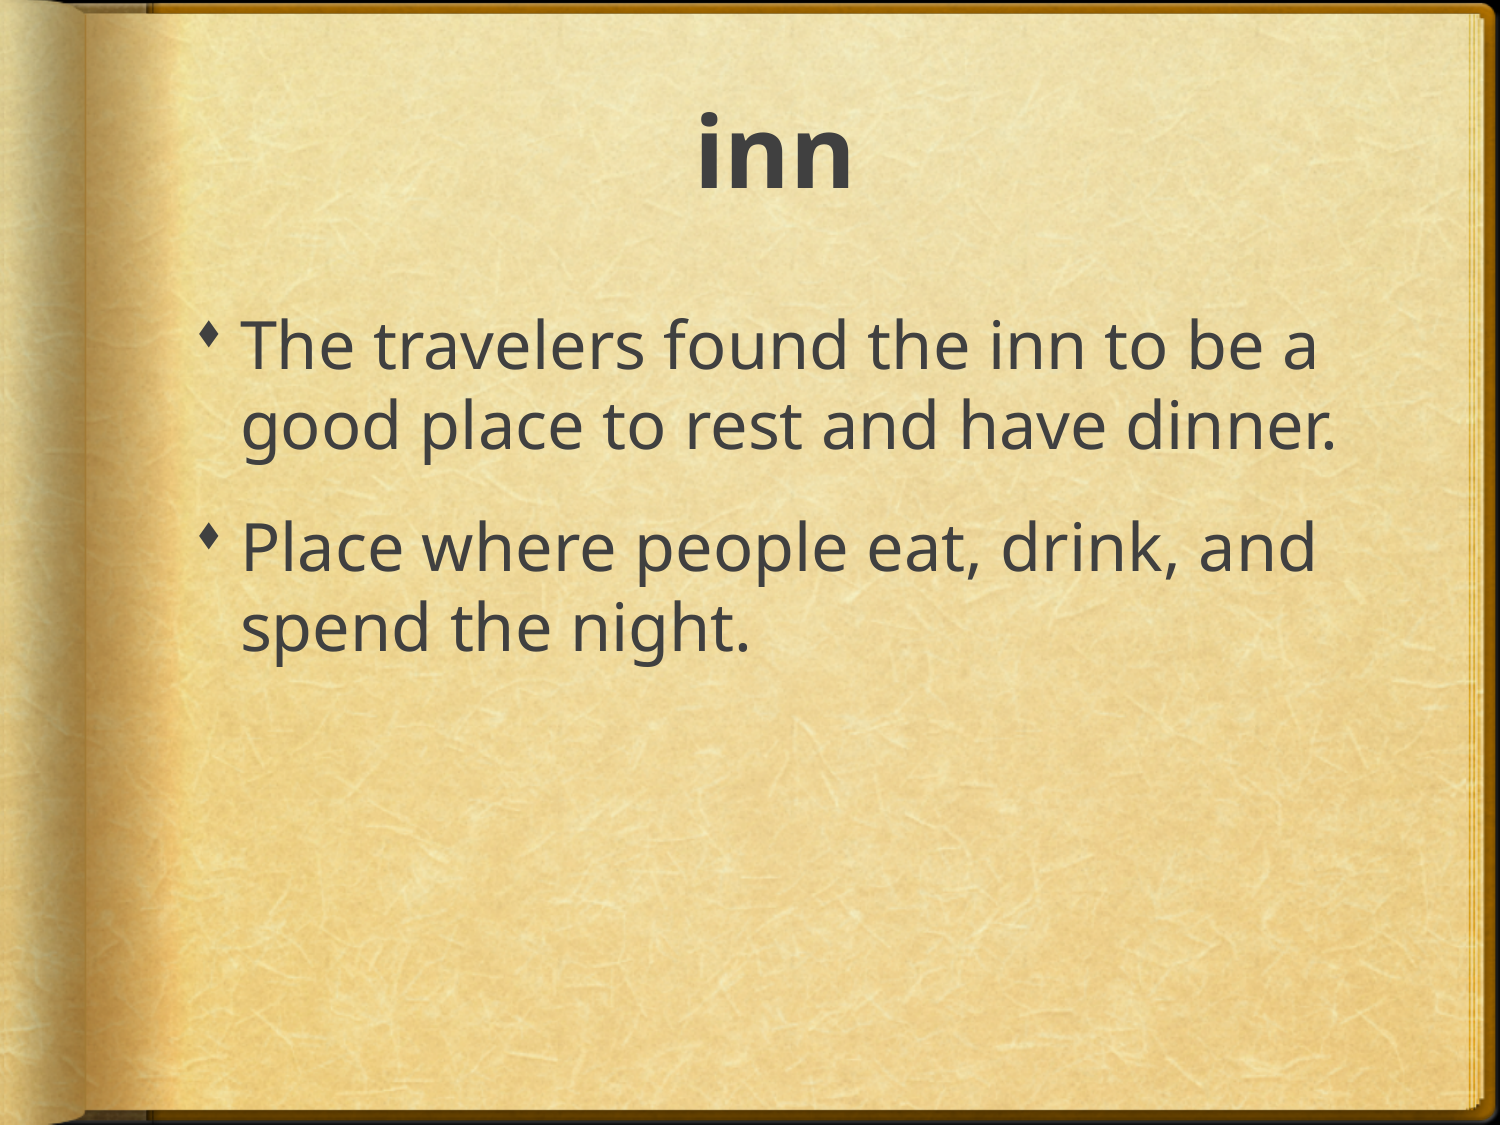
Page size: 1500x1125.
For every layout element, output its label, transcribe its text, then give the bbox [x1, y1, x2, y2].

list The travelers found the inn to be a good place to rest and have dinner. Place where people eat, drink, and spend the night. [178, 295, 1372, 1005]
title inn [178, 45, 1372, 265]
picture [0, 0, 1500, 1125]
